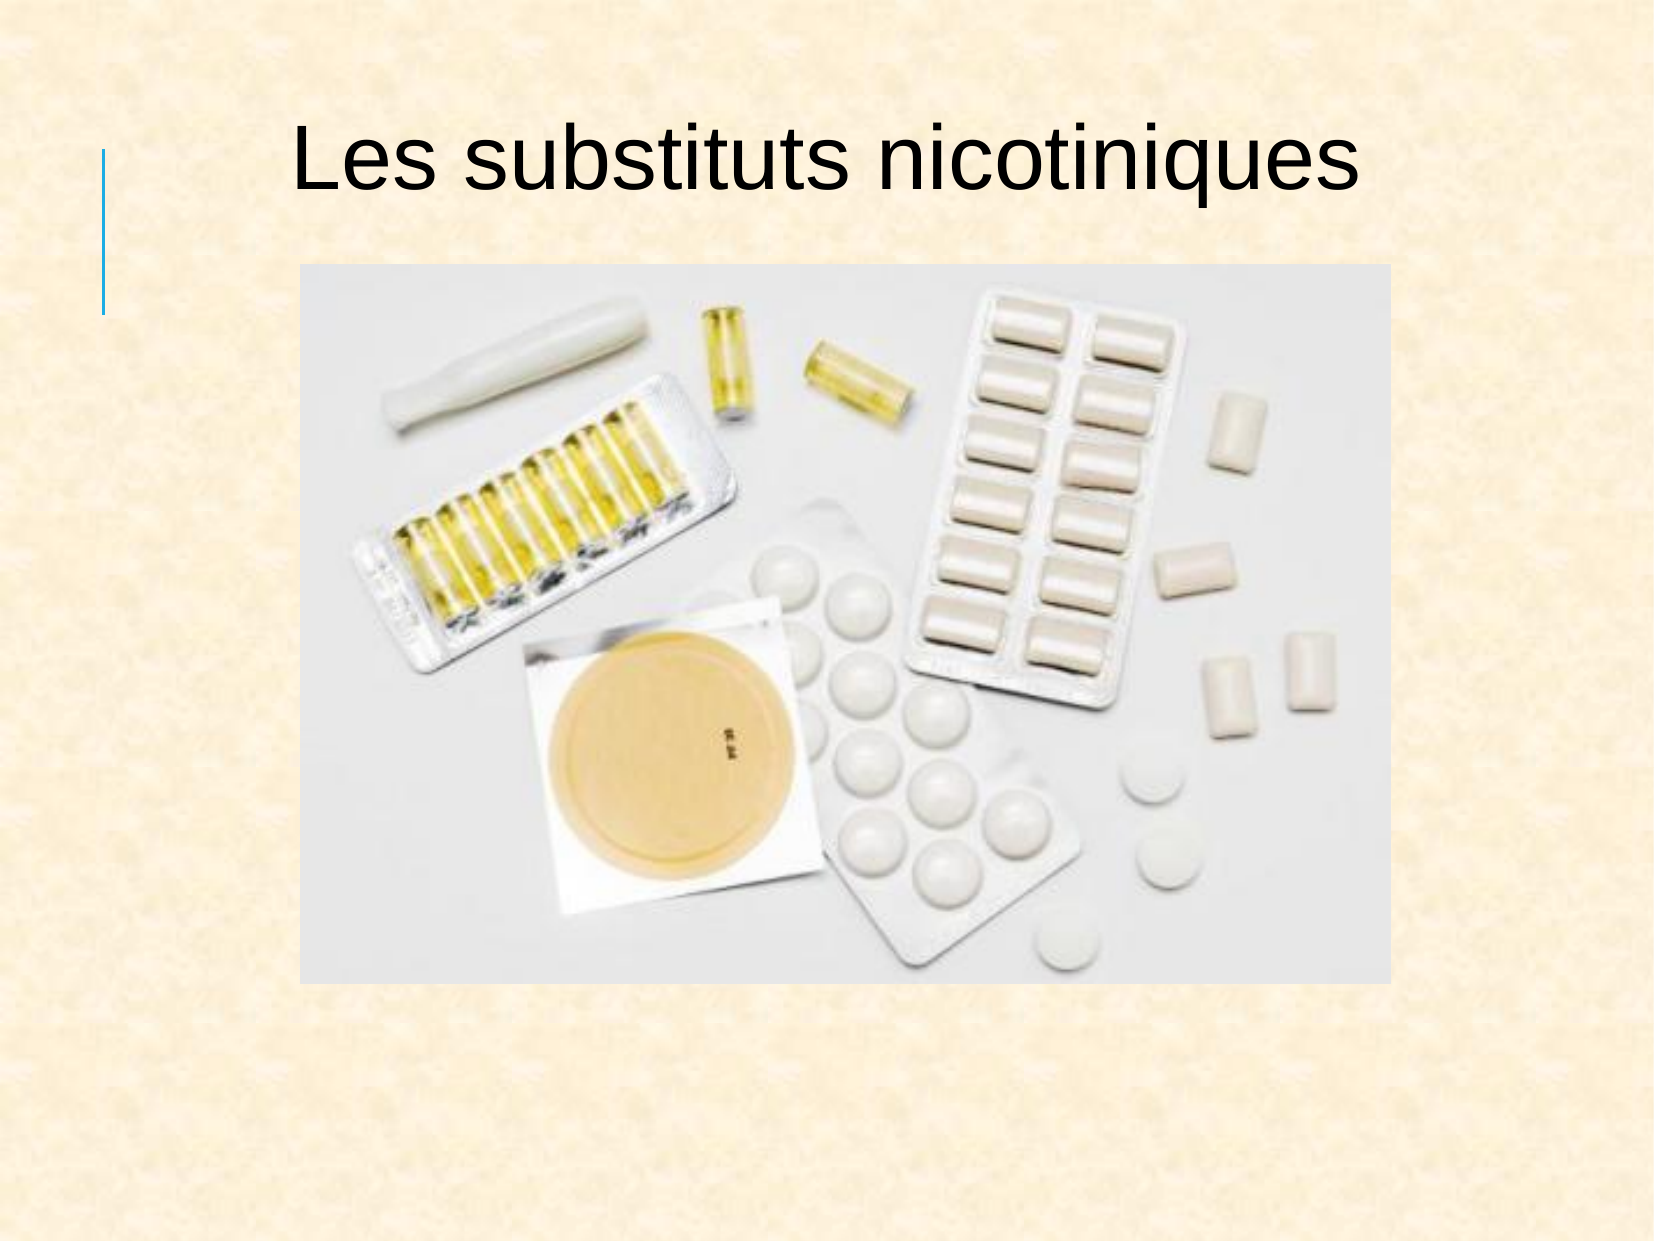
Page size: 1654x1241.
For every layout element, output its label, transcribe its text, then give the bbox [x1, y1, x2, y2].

text_box Les substituts nicotiniques [82, 49, 1571, 257]
picture [0, 0, 1654, 1241]
